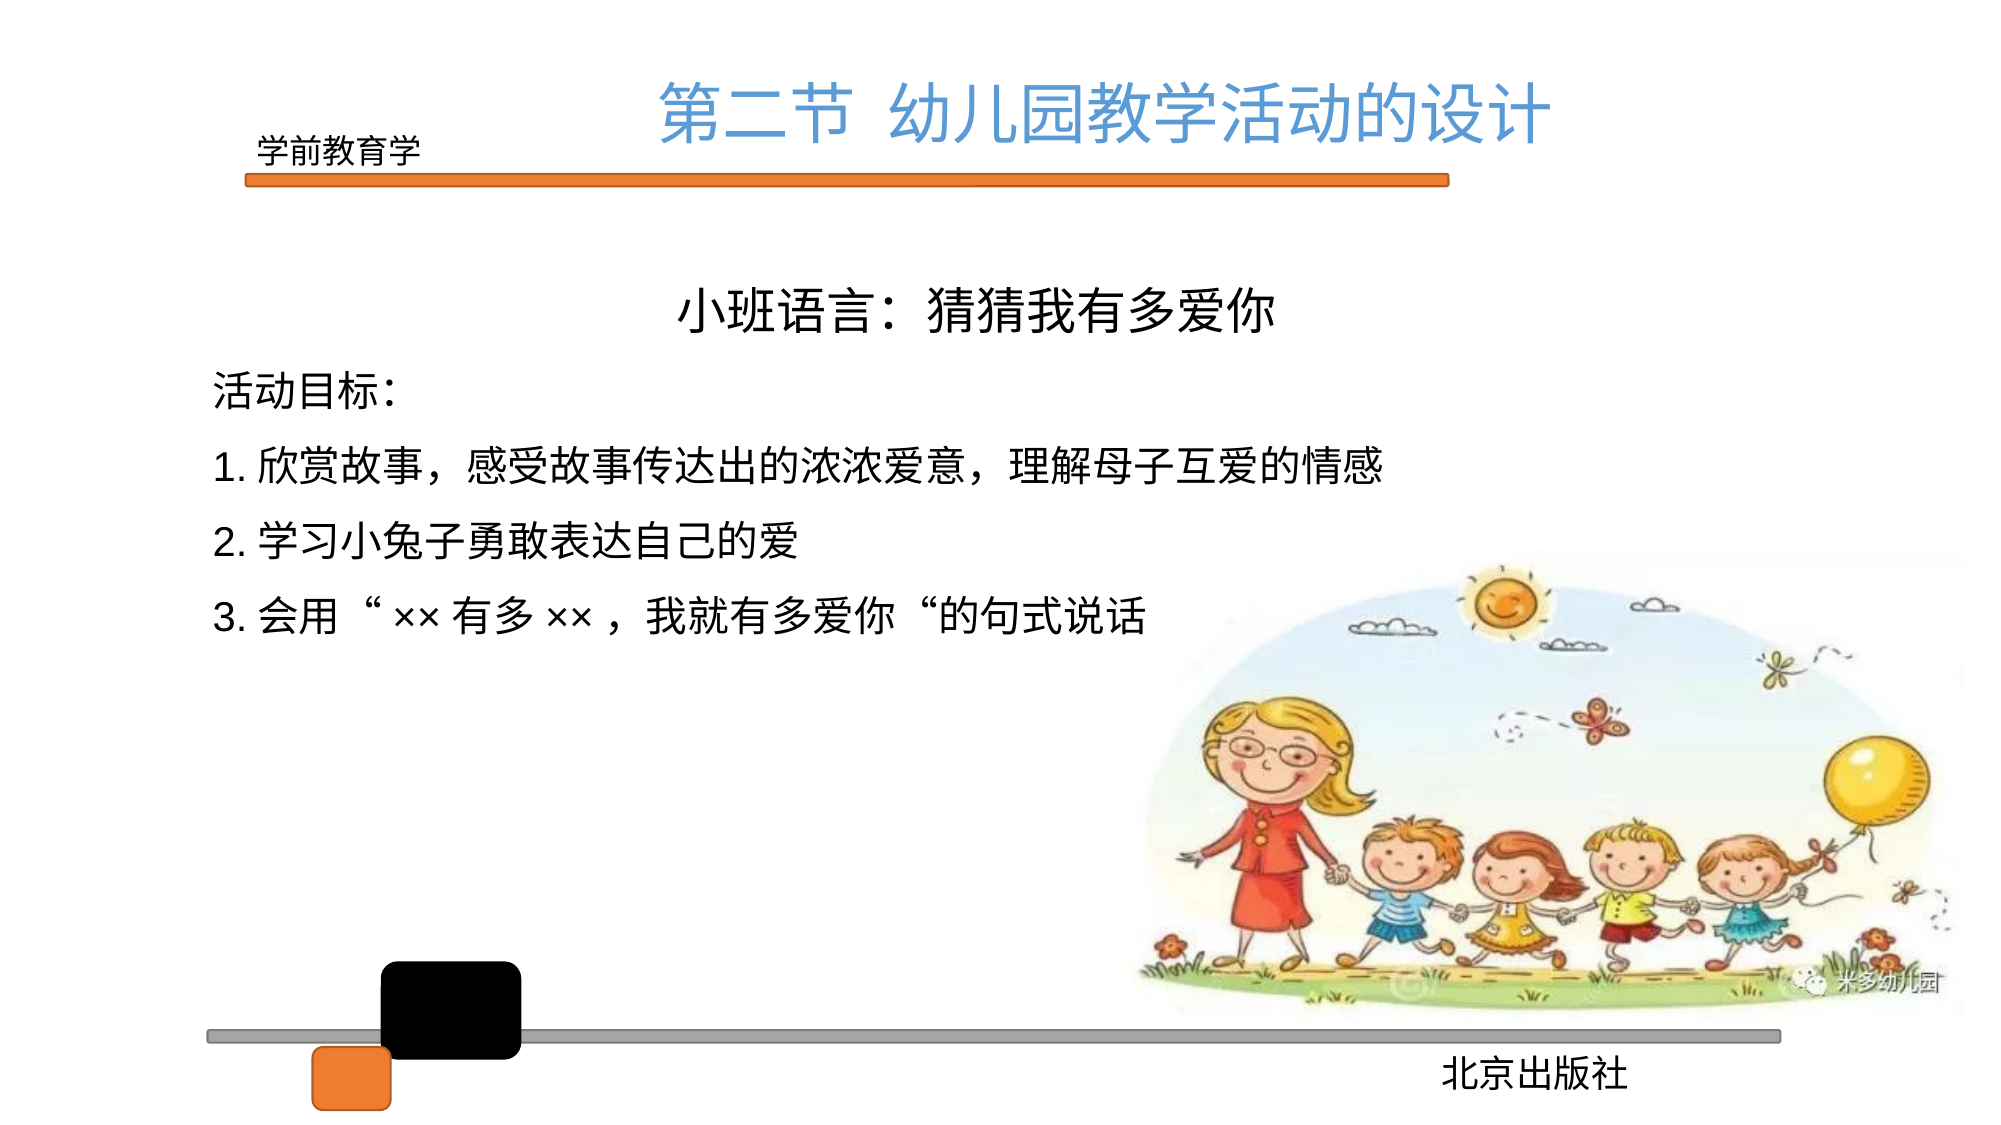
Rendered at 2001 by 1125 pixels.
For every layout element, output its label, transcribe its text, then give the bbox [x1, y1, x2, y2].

picture [1122, 550, 1965, 1020]
text_box 小班语言：猜猜我有多爱你 活动目标： 1.欣赏故事，感受故事传达出的浓浓爱意，理解母子互爱的情感 2.学习小兔子勇敢表达自己的爱 3.会用“××有多××，我就有多爱你“的句式说话 [197, 242, 1755, 648]
text_box 第二节 幼儿园教学活动的设计 [641, 64, 1569, 160]
